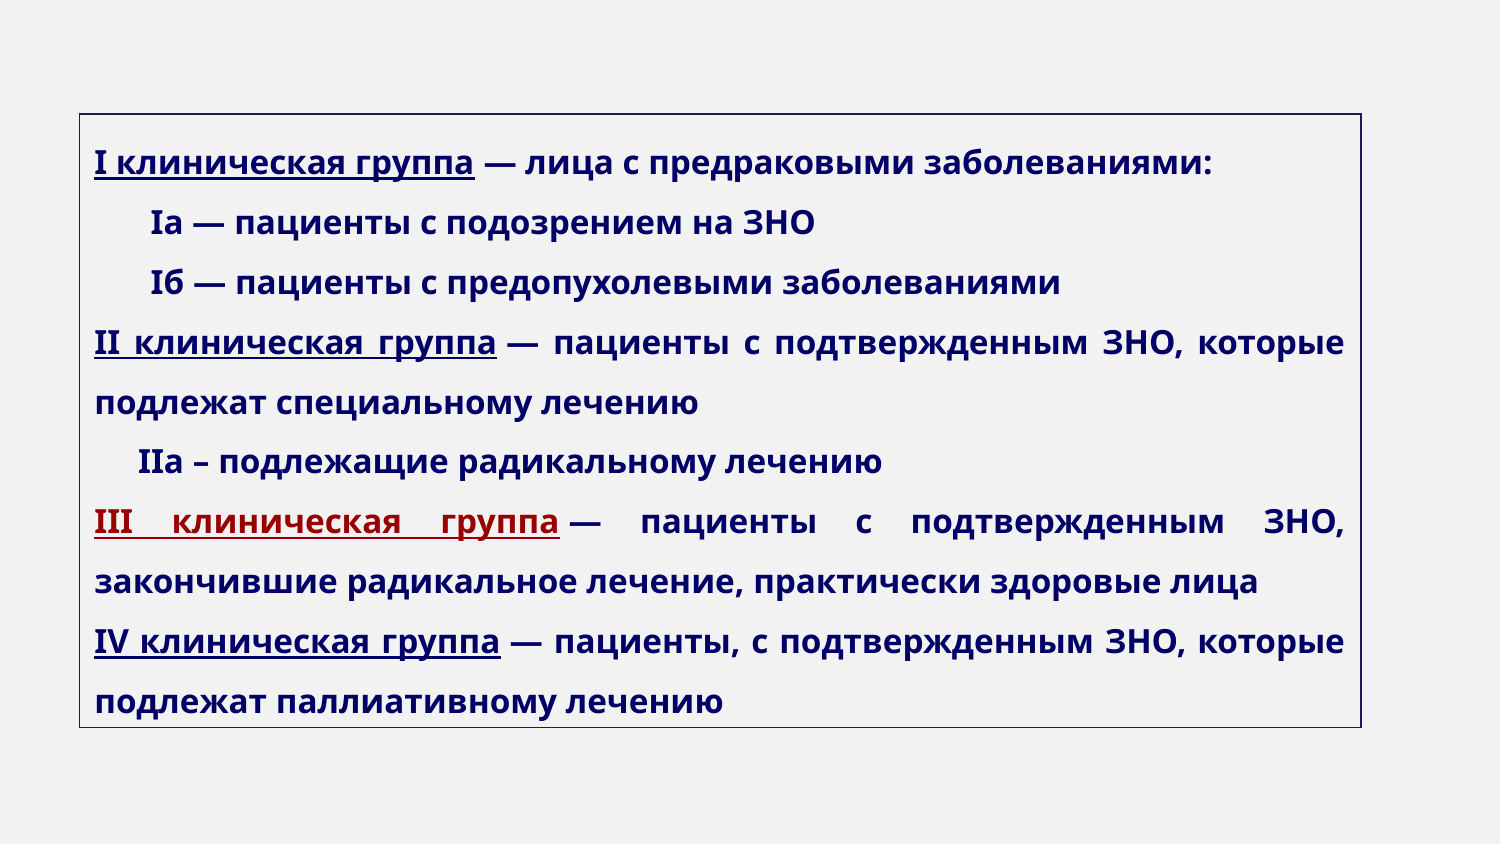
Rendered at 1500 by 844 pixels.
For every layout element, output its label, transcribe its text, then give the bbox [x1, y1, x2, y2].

text_box I клиническая группа — лица с предраковыми заболеваниями: Iа — пациенты с подозрением на ЗНО Iб — пациенты с предопухолевыми заболеваниями II клиническая группа — пациенты с подтвержденным ЗНО, которые подлежат специальному лечению IIa – подлежащие радикальному лечению III клиническая группа — пациенты с подтвержденным ЗНО, закончившие радикальное лечение, практически здоровые лица IV клиническая группа — пациенты, с подтвержденным ЗНО, которые подлежат паллиативному лечению [79, 113, 1361, 728]
